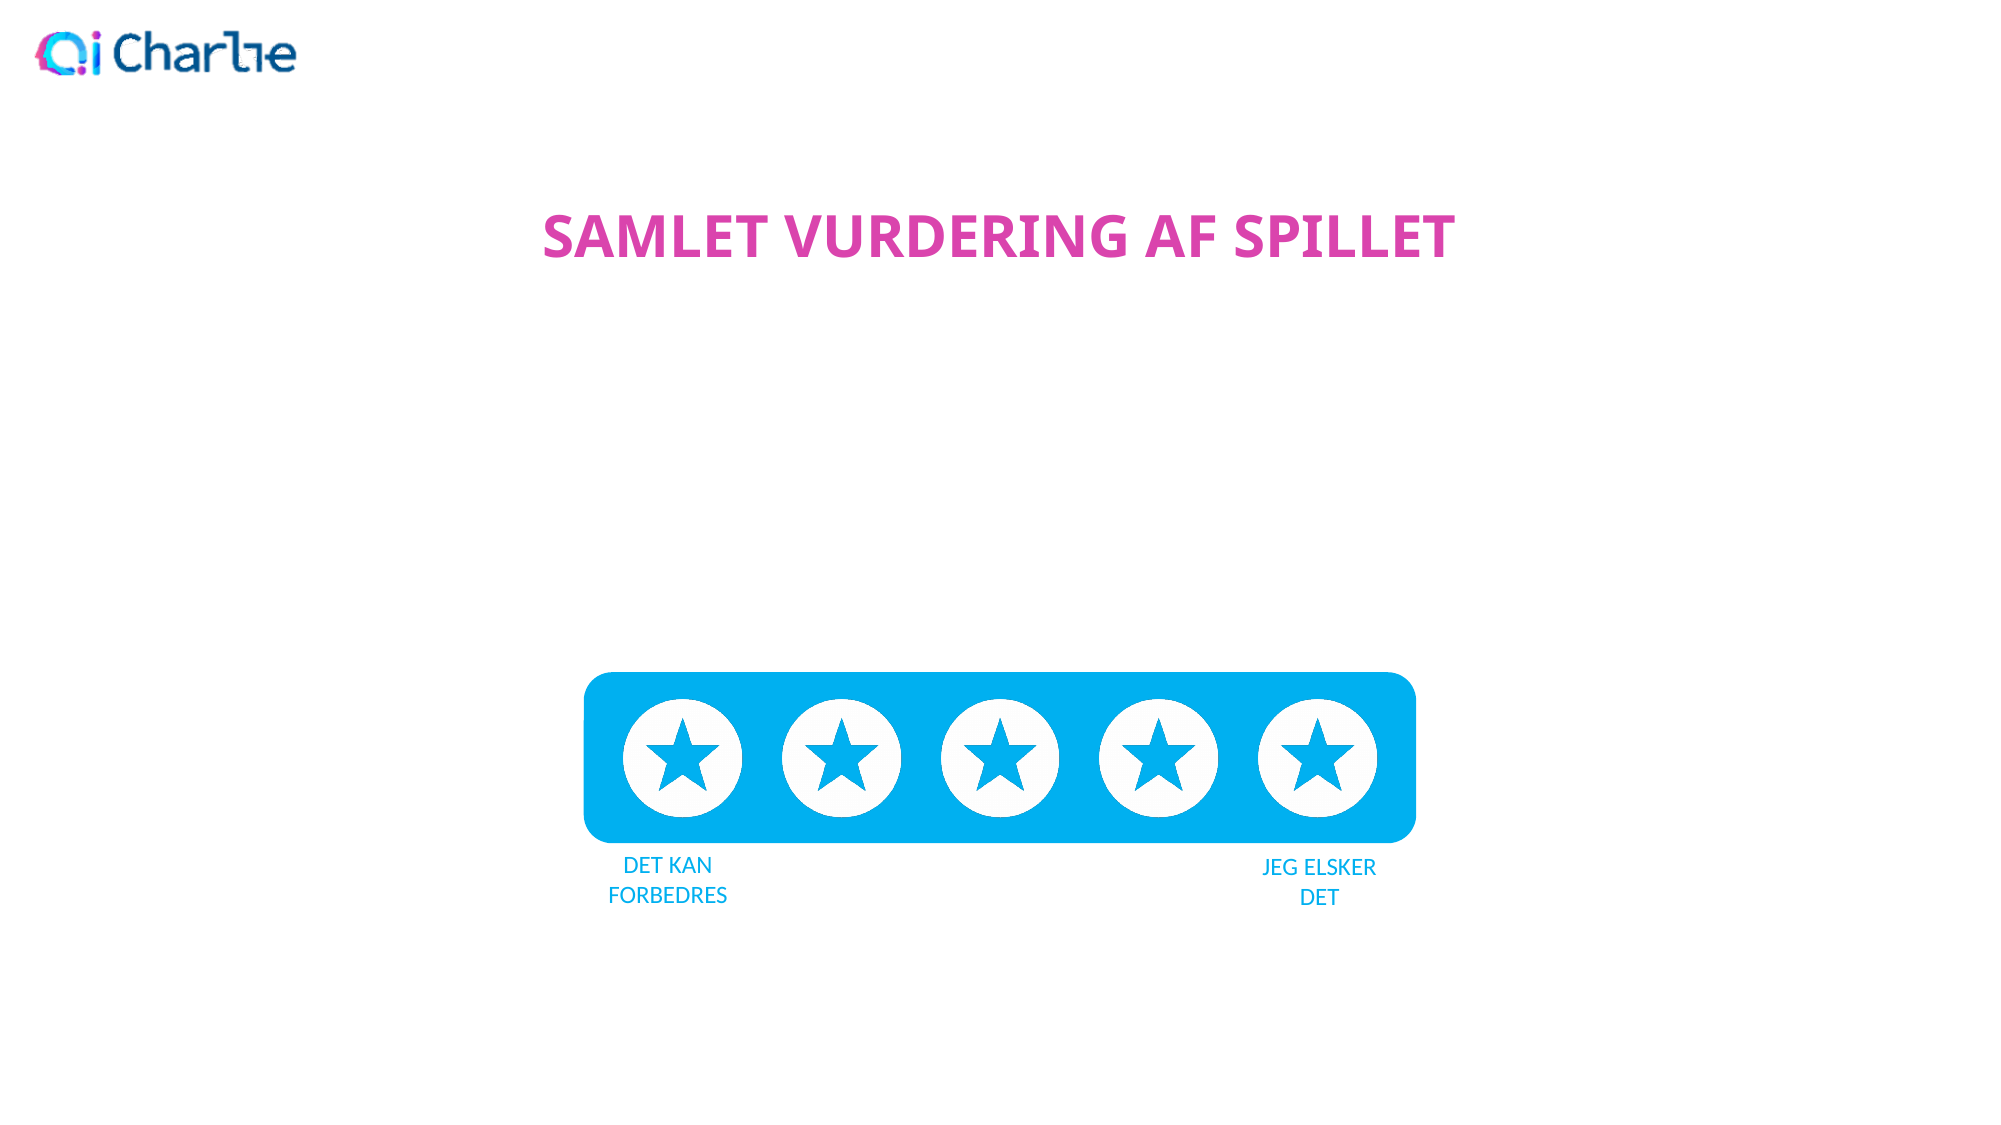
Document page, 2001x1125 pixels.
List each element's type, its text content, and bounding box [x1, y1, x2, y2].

picture [33, 28, 104, 76]
picture [783, 700, 901, 817]
picture [107, 27, 303, 79]
picture [624, 700, 742, 817]
text_box JEG ELSKER DET [1230, 843, 1409, 918]
picture [942, 700, 1059, 817]
picture [1100, 700, 1218, 817]
picture [1259, 700, 1377, 817]
text_box SAMLET VURDERING AF SPILLET [0, 192, 2000, 347]
text_box DET KAN FORBEDRES [578, 840, 758, 916]
text_box [582, 671, 1418, 845]
